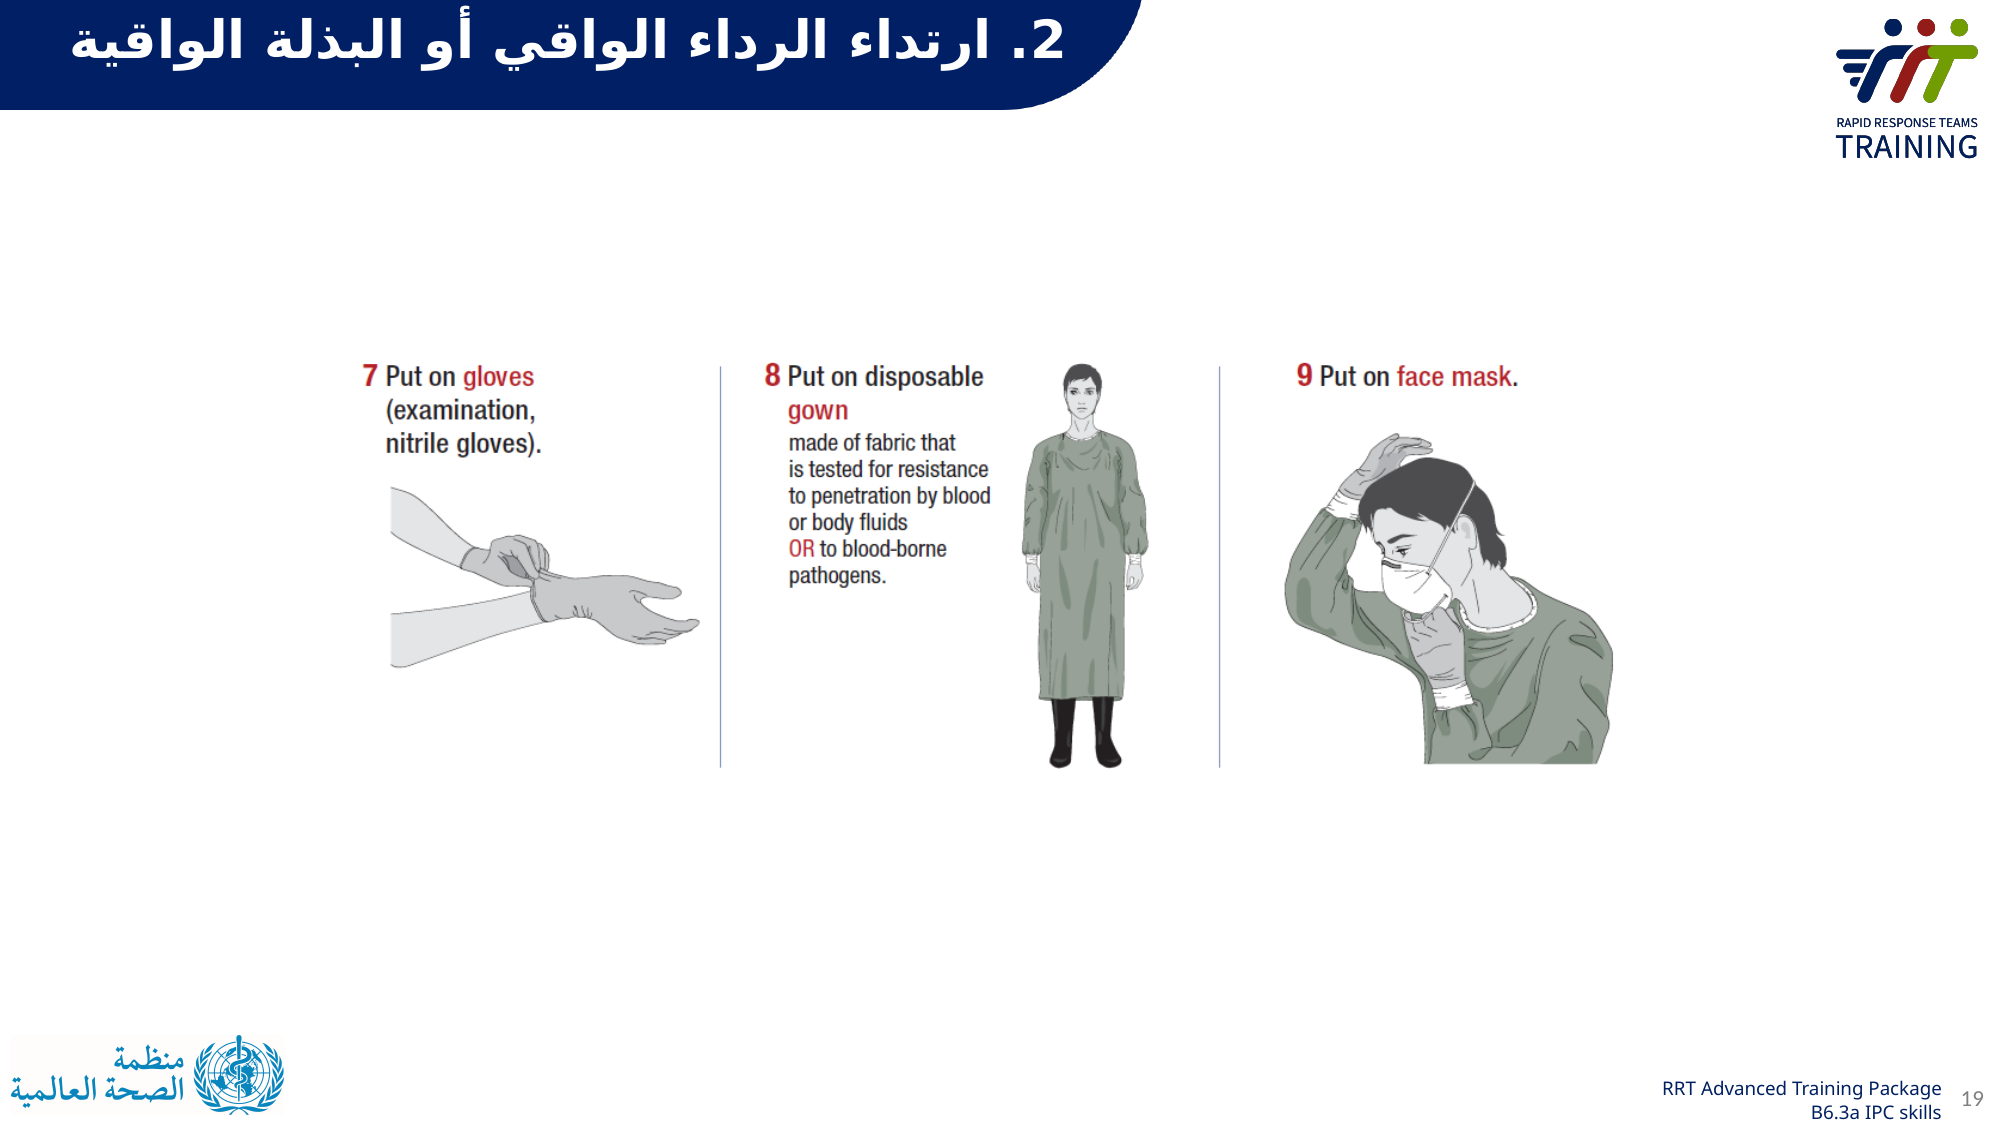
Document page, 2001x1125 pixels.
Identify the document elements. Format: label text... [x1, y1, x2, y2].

picture [1835, 19, 1978, 167]
text_box 2. ارتداء الرداء الواقي أو البذلة الواقية [8, 0, 1075, 83]
picture [241, 1050, 247, 1059]
picture [332, 348, 1668, 777]
picture [11, 1035, 284, 1115]
picture [0, 0, 1146, 110]
